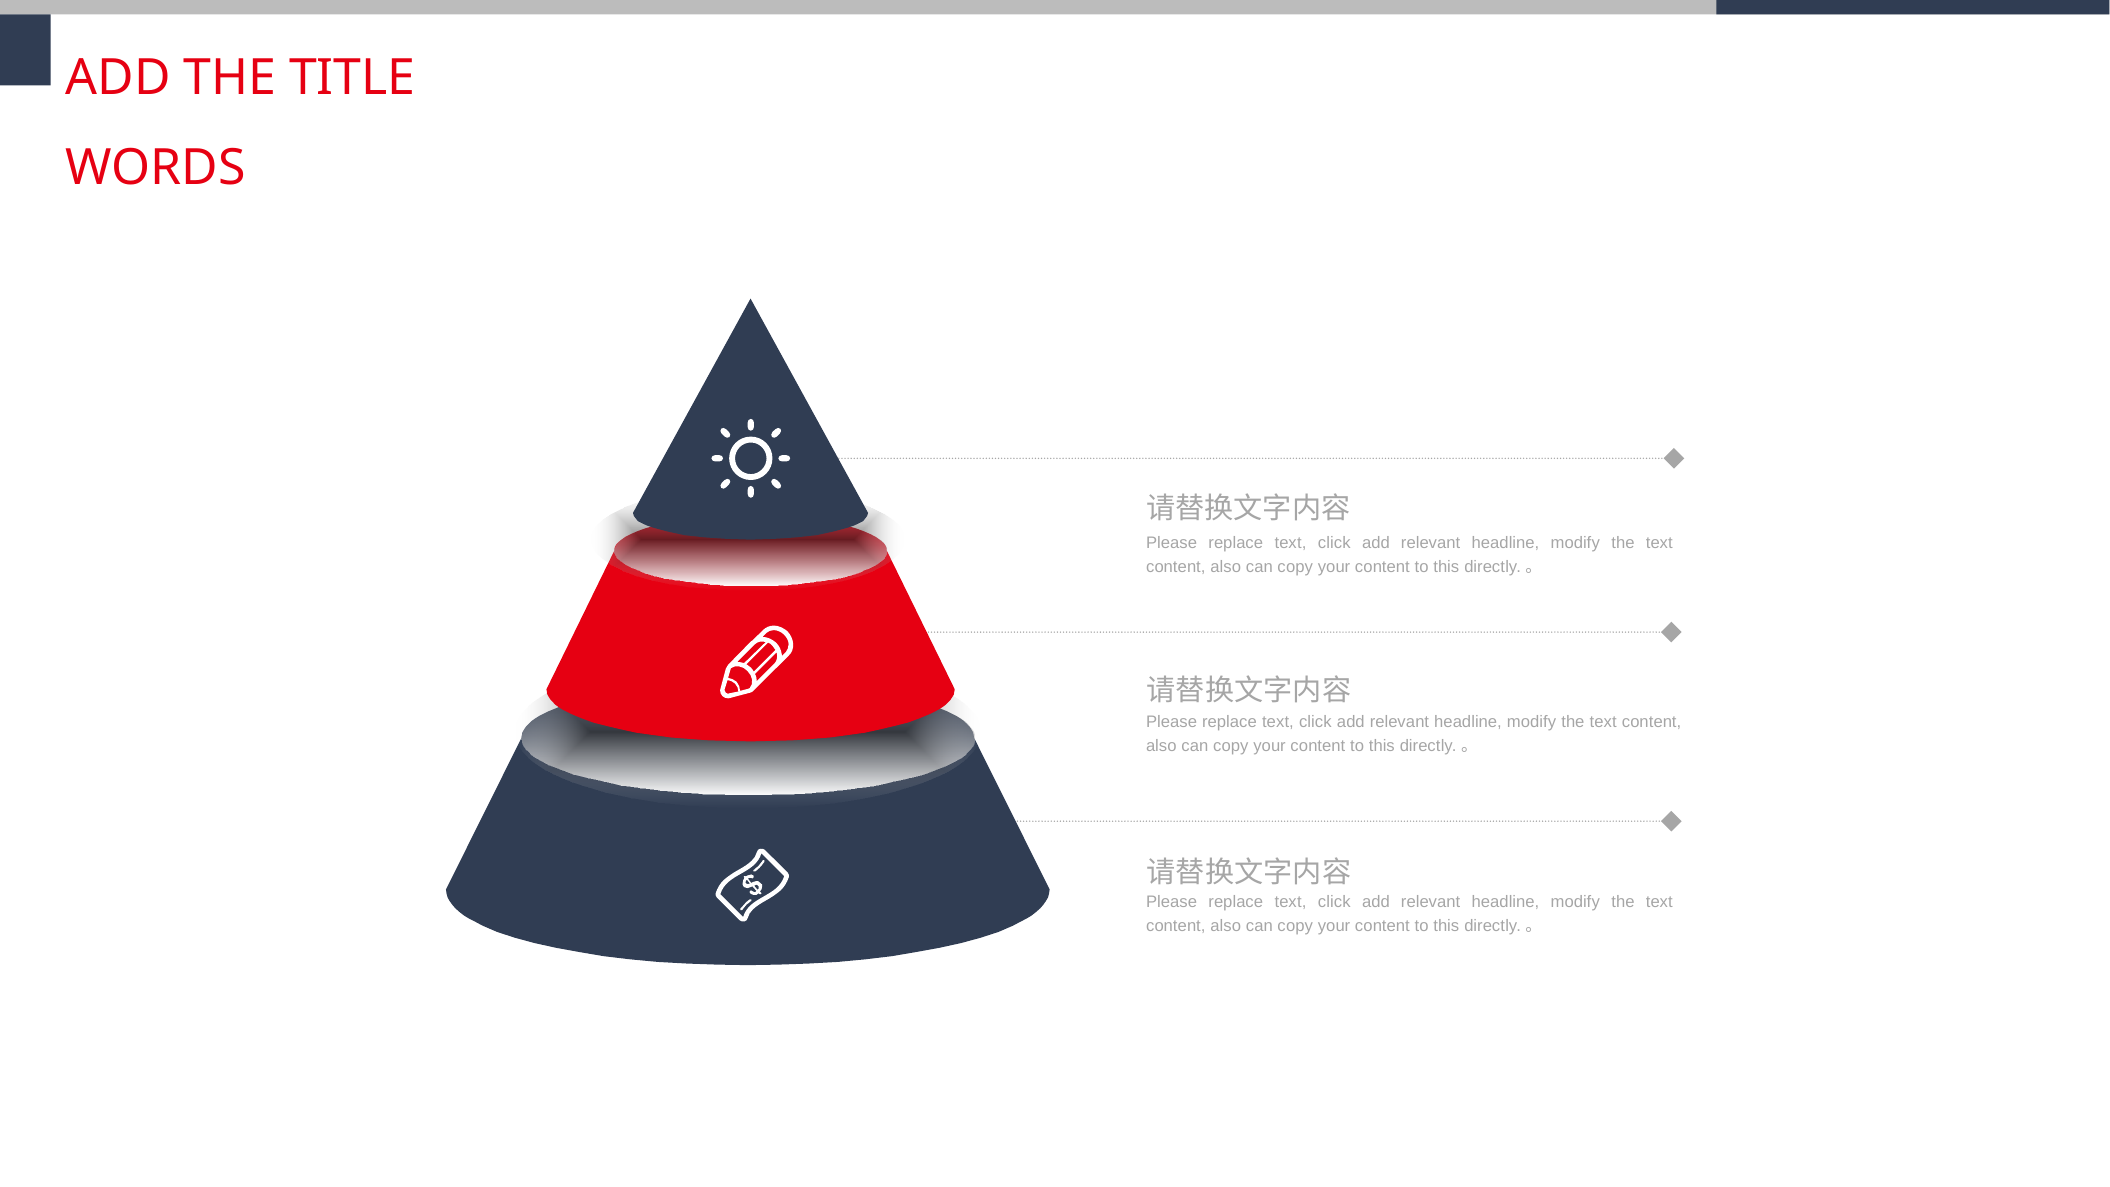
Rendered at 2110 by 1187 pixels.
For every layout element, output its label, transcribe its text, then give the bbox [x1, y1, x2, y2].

text_box [720, 478, 731, 487]
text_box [747, 458, 1674, 822]
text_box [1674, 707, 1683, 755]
text_box [747, 418, 754, 431]
text_box ADD THE TITLE WORDS [50, 7, 583, 202]
text_box [647, 298, 838, 487]
text_box [771, 427, 782, 438]
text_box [715, 848, 790, 922]
text_box [729, 436, 773, 480]
text_box 请替换文字内容 [1146, 846, 1352, 889]
text_box [711, 455, 724, 462]
text_box [720, 427, 731, 438]
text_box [445, 656, 1050, 966]
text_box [546, 487, 955, 742]
text_box Please replace text, click add relevant headline, modify the text content, also can copy your content to this directly.。 [1146, 886, 1674, 935]
